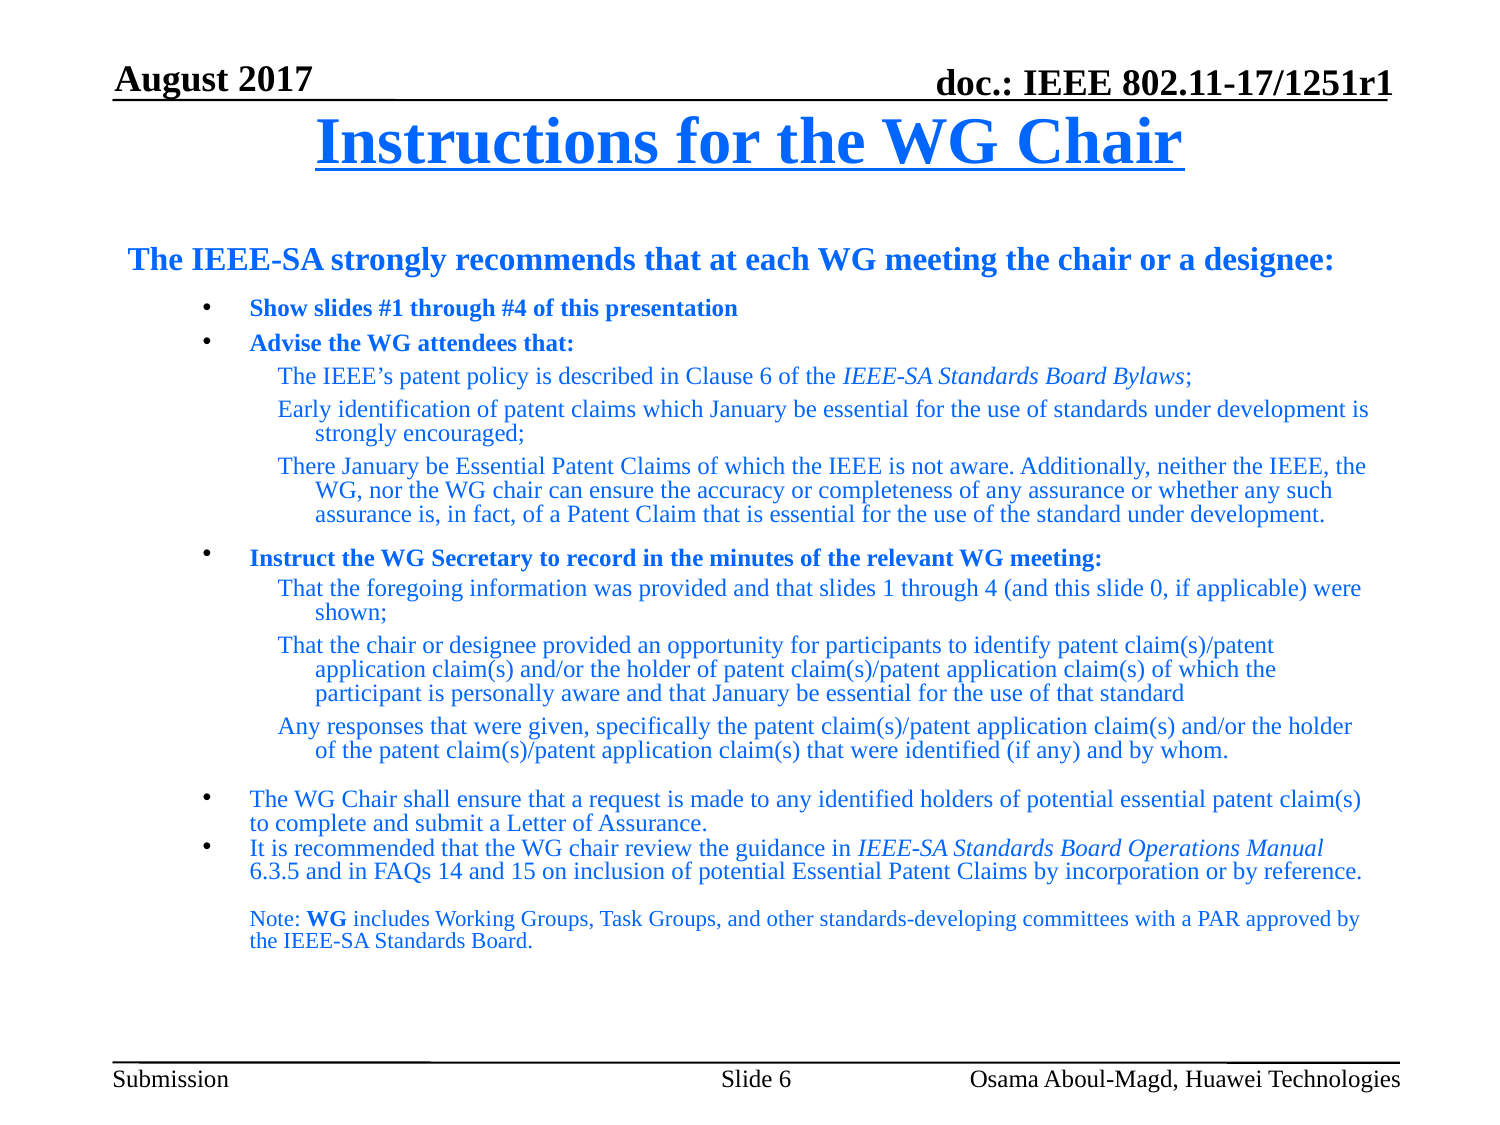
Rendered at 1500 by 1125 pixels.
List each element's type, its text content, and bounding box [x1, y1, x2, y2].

slide_number Slide 6 [712, 1061, 800, 1123]
title Instructions for the WG Chair [112, 112, 1388, 163]
list The IEEE-SA strongly recommends that at each WG meeting the chair or a designee: Show slides #1 through #4 of this presentation Advise the WG attendees that: The IEEE’s patent policy is described in Clause 6 of the IEEE-SA Standards Board Bylaws; Early identification of patent claims which January be essential for the use of standards under development is strongly encouraged; There January be Essential Patent Claims of which the IEEE is not aware. Additionally, neither the IEEE, the WG, nor the WG chair can ensure the accuracy or completeness of any assurance or whether any such assurance is, in fact, of a Patent Claim that is essential for the use of the standard under development. Instruct the WG Secretary to record in the minutes of the relevant WG meeting: That the foregoing information was provided and that slides 1 through 4 (and this slide 0, if applicable) were shown; That the chair or designee provided an opportunity for participants to identify patent claim(s)/patent application claim(s) and/or the holder of patent claim(s)/patent application claim(s) of which the participant is personally aware and that January be essential for the use of that standard Any responses that were given, specifically the patent claim(s)/patent application claim(s) and/or the holder of the patent claim(s)/patent application claim(s) that were identified (if any) and by whom. The WG Chair shall ensure that a request is made to any identified holders of potential essential patent claim(s) to complete and submit a Letter of Assurance. It is recommended that the WG chair review the guidance in IEEE-SA Standards Board Operations Manual 6.3.5 and in FAQs 14 and 15 on inclusion of potential Essential Patent Claims by incorporation or by reference. Note: WG includes Working Groups, Task Groups, and other standards-developing committees with a PAR approved by the IEEE-SA Standards Board. [112, 237, 1388, 913]
footer Osama Aboul-Magd, Huawei Technologies [878, 1061, 1402, 1093]
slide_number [114, 54, 423, 100]
